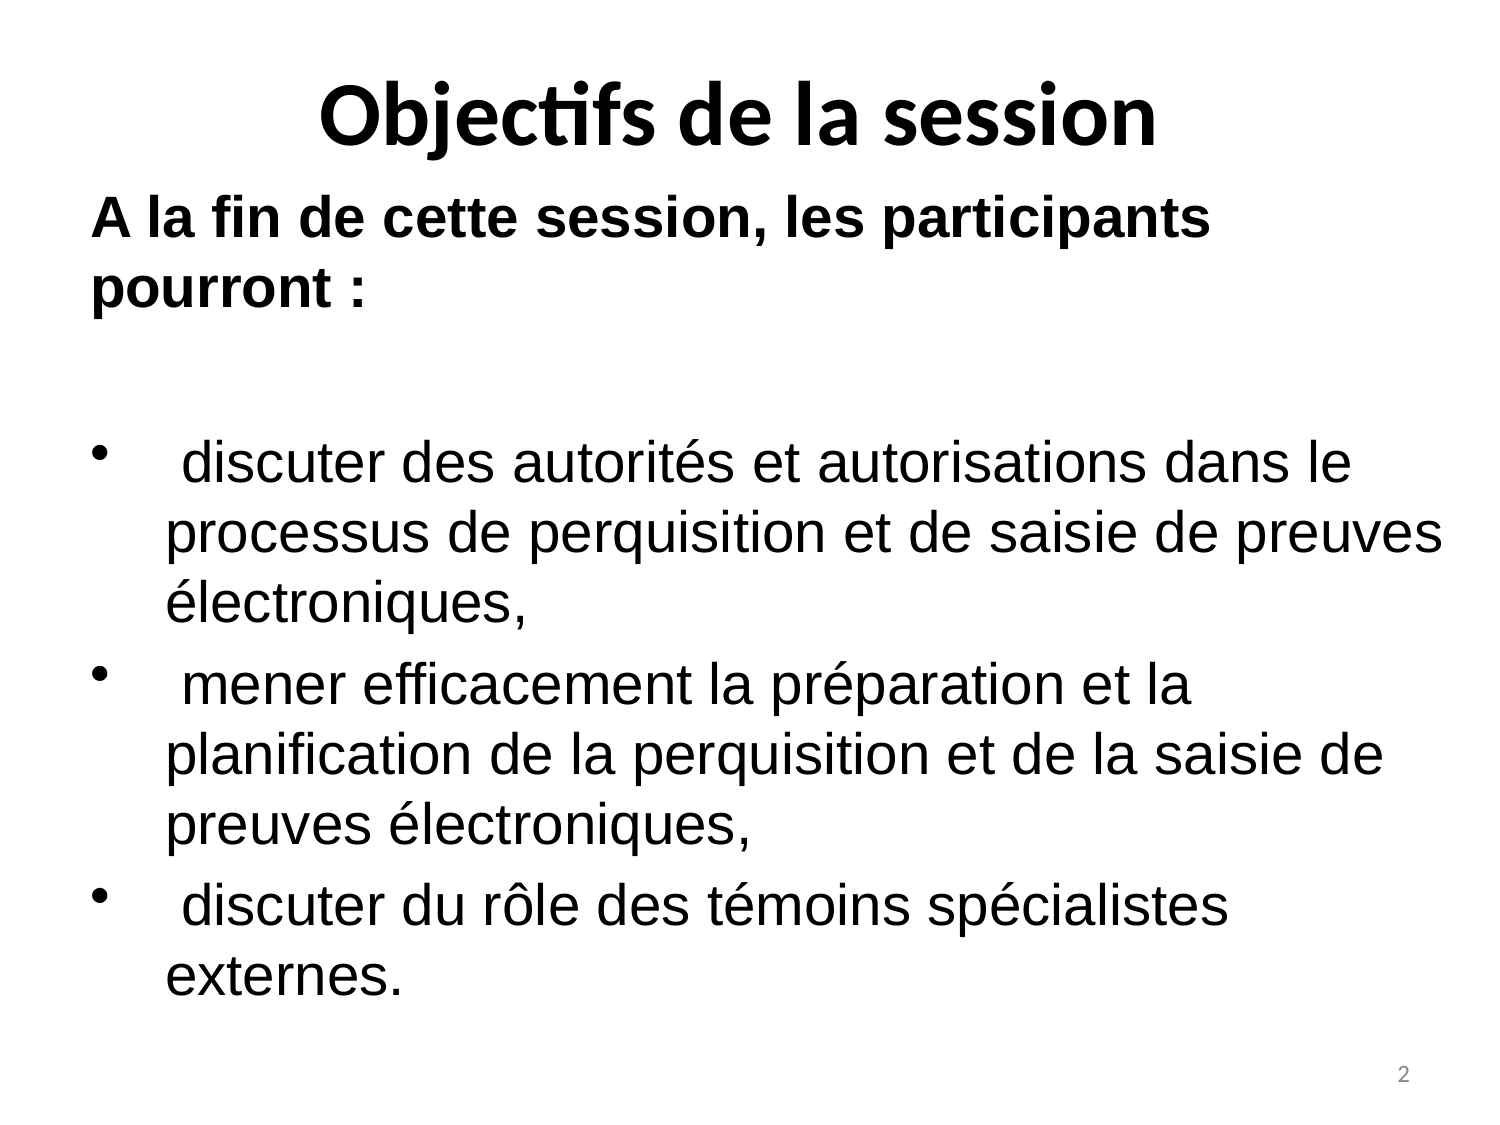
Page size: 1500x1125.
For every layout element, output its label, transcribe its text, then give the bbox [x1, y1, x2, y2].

slide_number * [1074, 1043, 1425, 1103]
title Objectifs de la session [75, 45, 1425, 171]
text_box A la fin de cette session, les participants pourront : discuter des autorités et autorisations dans le processus de perquisition et de saisie de preuves électroniques, mener efficacement la préparation et la planification de la perquisition et de la saisie de preuves électroniques, discuter du rôle des témoins spécialistes externes. [75, 171, 1472, 1043]
